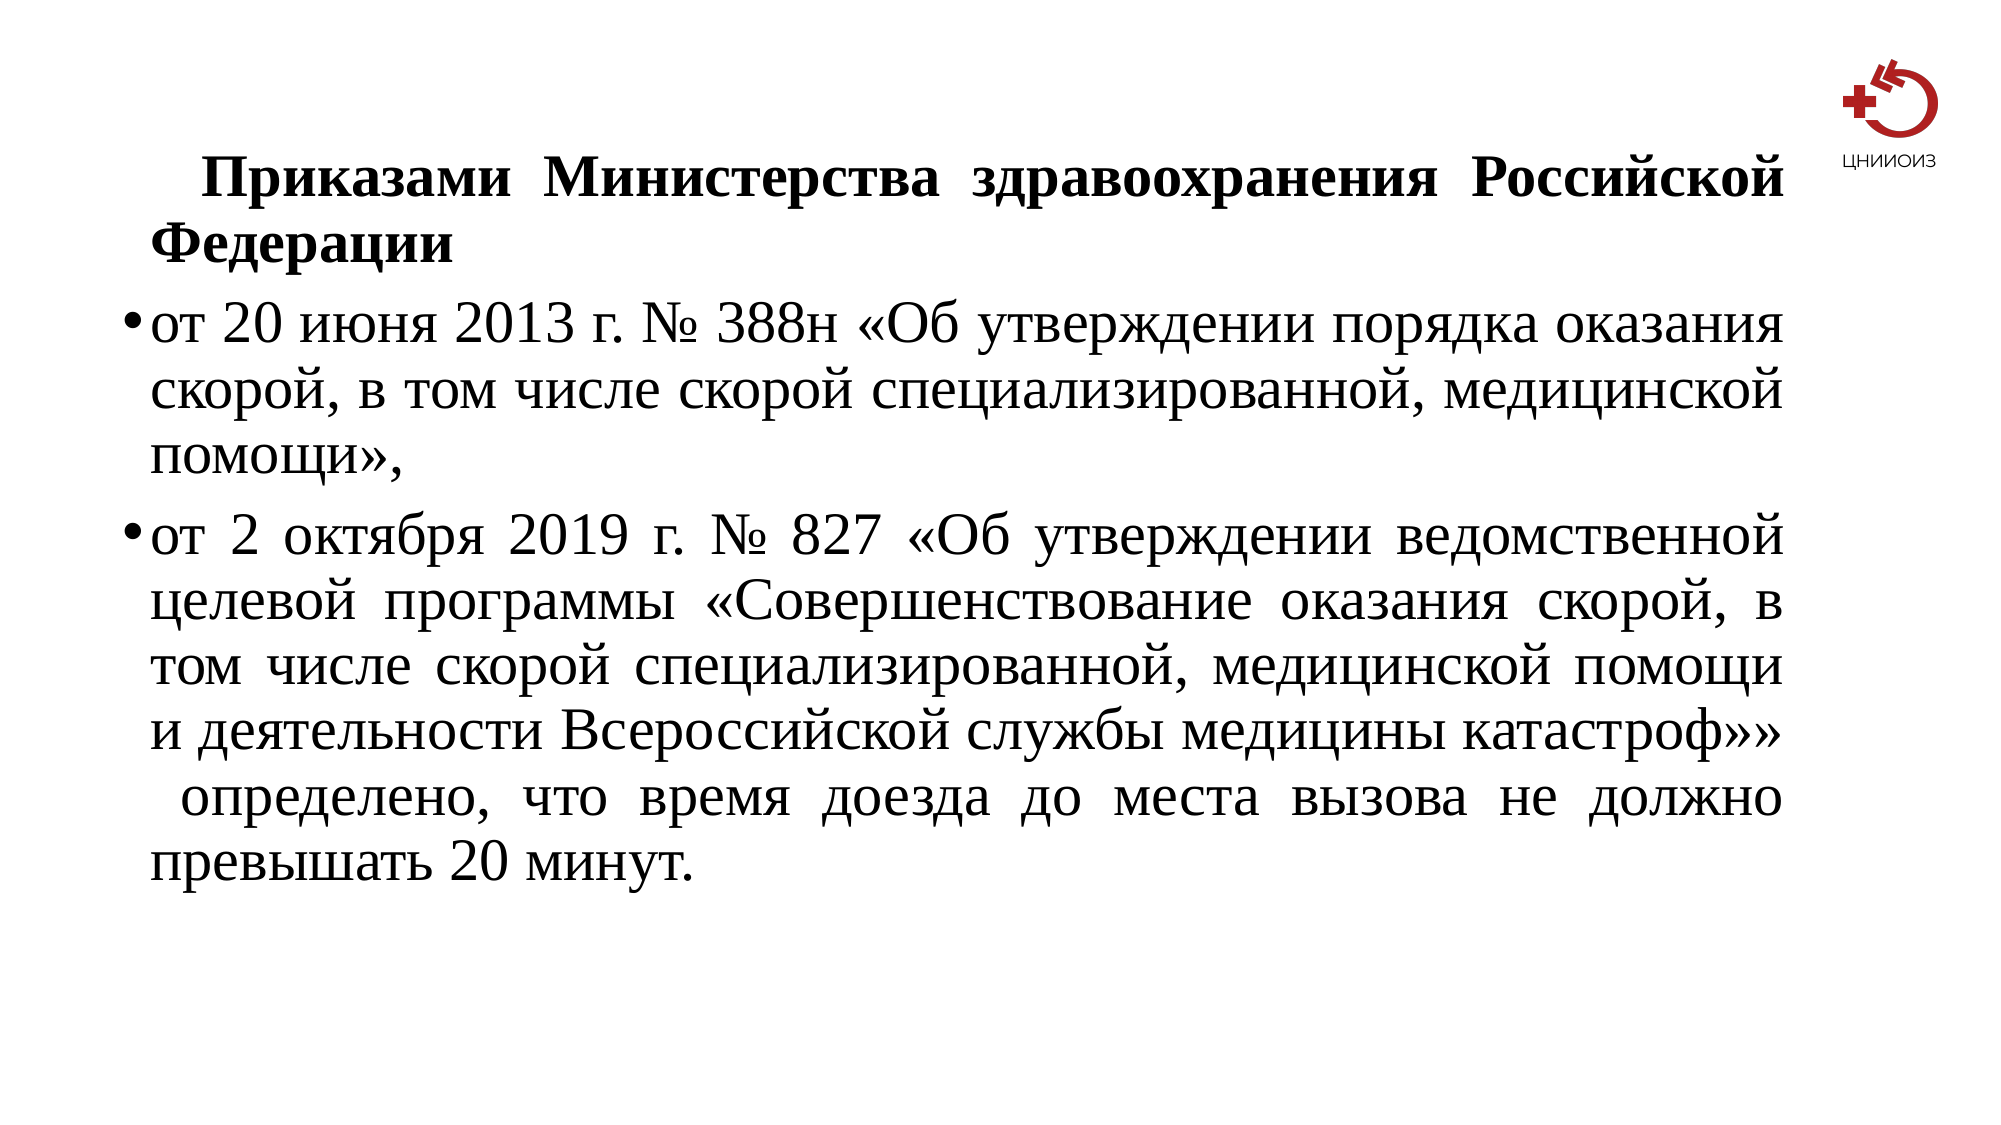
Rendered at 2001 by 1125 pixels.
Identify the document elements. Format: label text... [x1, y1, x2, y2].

list Приказами Министерства здравоохранения Российской Федерации от 20 июня 2013 г. № 388н «Об утверждении порядка оказания скорой, в том числе скорой специализированной, медицинской помощи», от 2 октября 2019 г. № 827 «Об утверждении ведомственной целевой программы «Совершенствование оказания скорой, в том числе скорой специализированной, медицинской помощи и деятельности Всероссийской службы медицины катастроф»» определено, что время доезда до места вызова не должно превышать 20 минут. [107, 137, 1802, 1035]
picture [1843, 59, 1938, 170]
